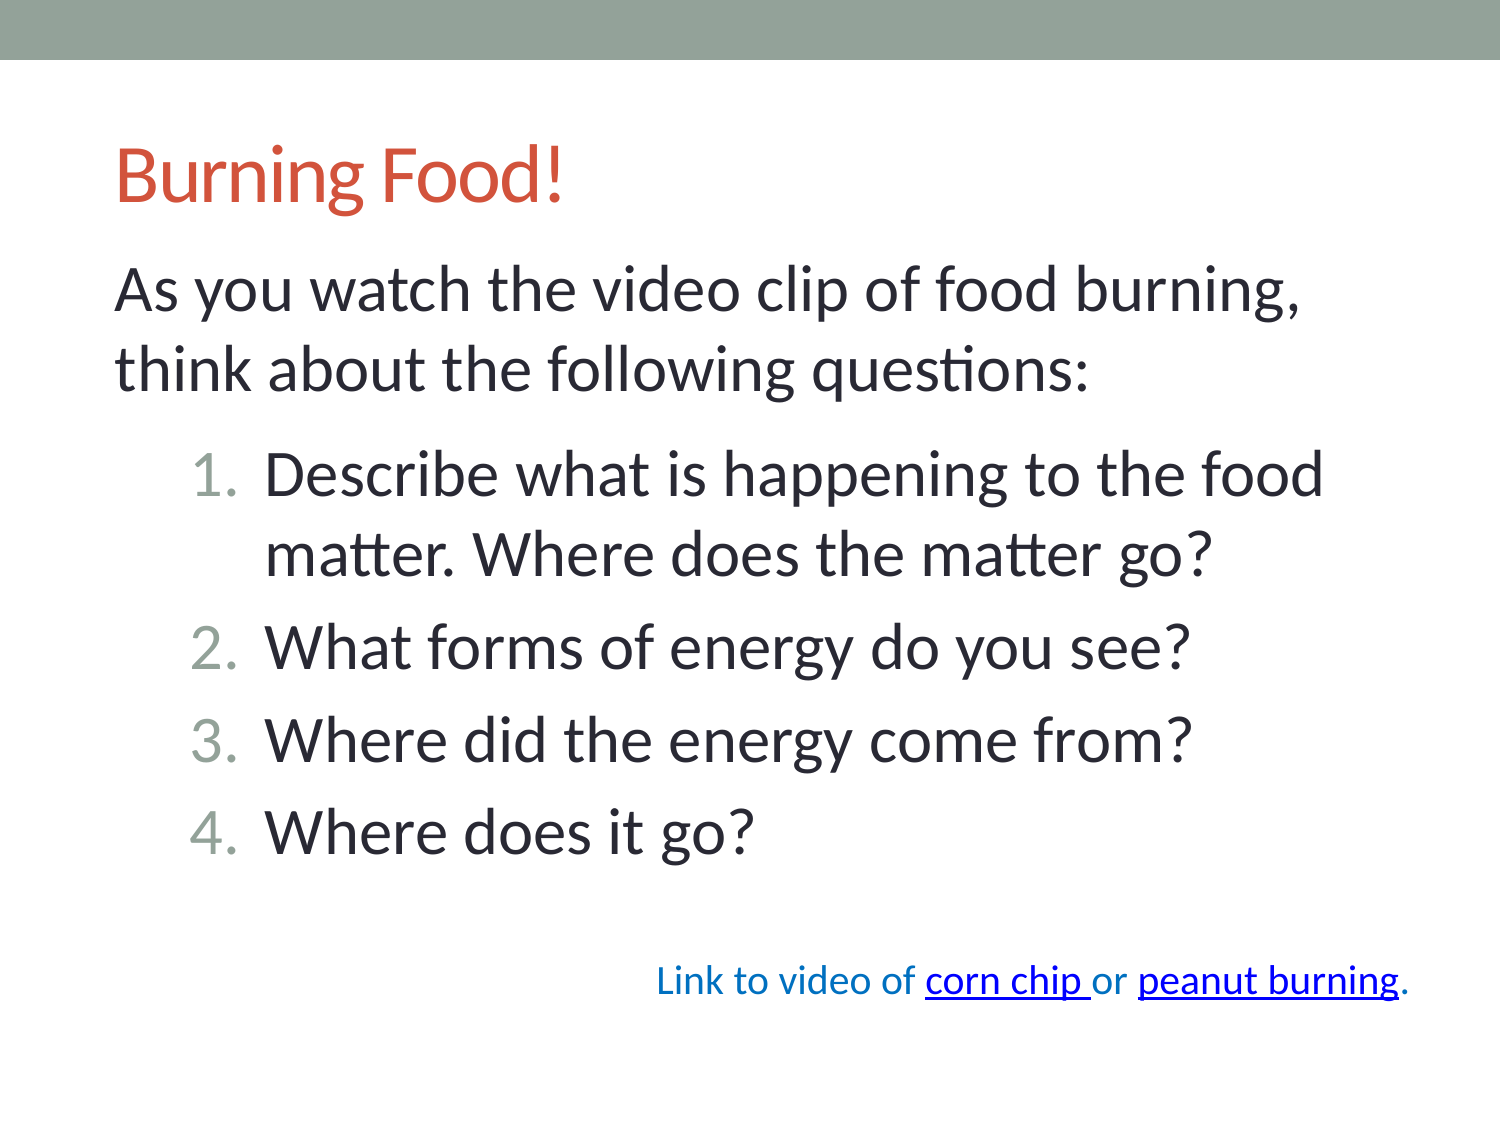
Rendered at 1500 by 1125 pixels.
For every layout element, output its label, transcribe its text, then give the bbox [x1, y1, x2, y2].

list As you watch the video clip of food burning, think about the following questions: Describe what is happening to the food matter. Where does the matter go? What forms of energy do you see? Where did the energy come from? Where does it go? Link to video of corn chip or peanut burning. [99, 237, 1425, 1038]
title Burning Food! [99, 87, 1425, 237]
